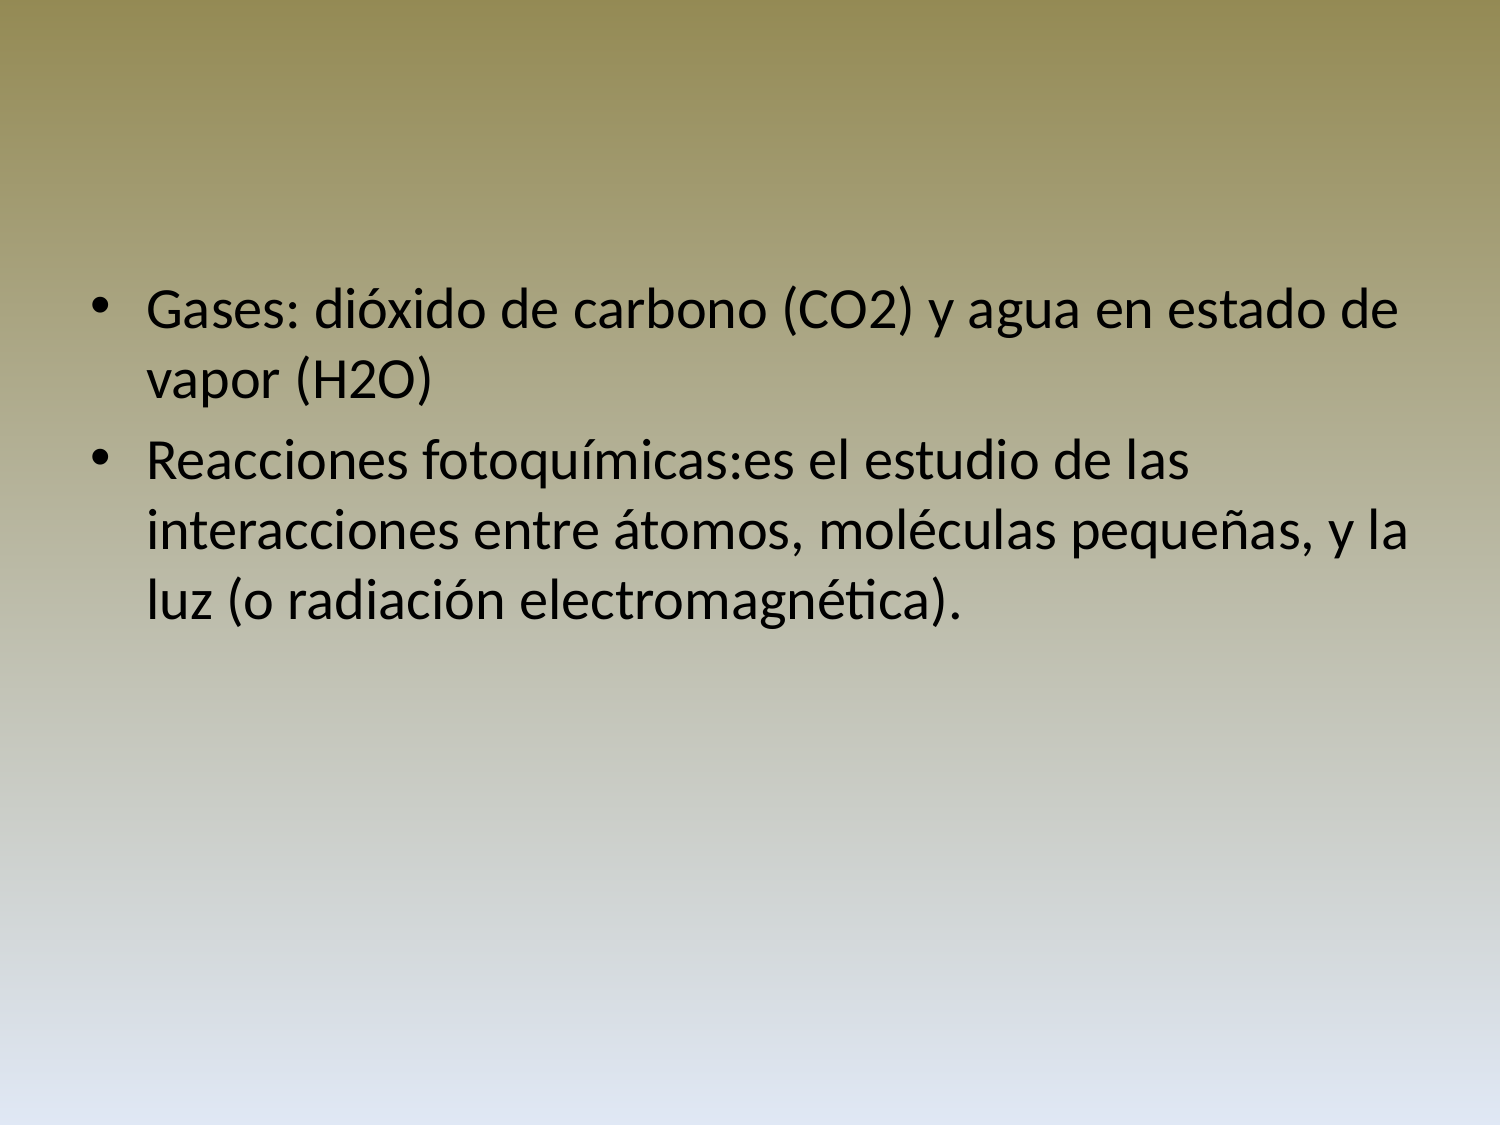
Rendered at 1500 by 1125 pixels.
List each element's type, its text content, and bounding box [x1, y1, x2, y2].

list Gases: dióxido de carbono (CO2) y agua en estado de vapor (H2O) Reacciones fotoquímicas:es el estudio de las interacciones entre átomos, moléculas pequeñas, y la luz (o radiación electromagnética). [75, 262, 1425, 1005]
